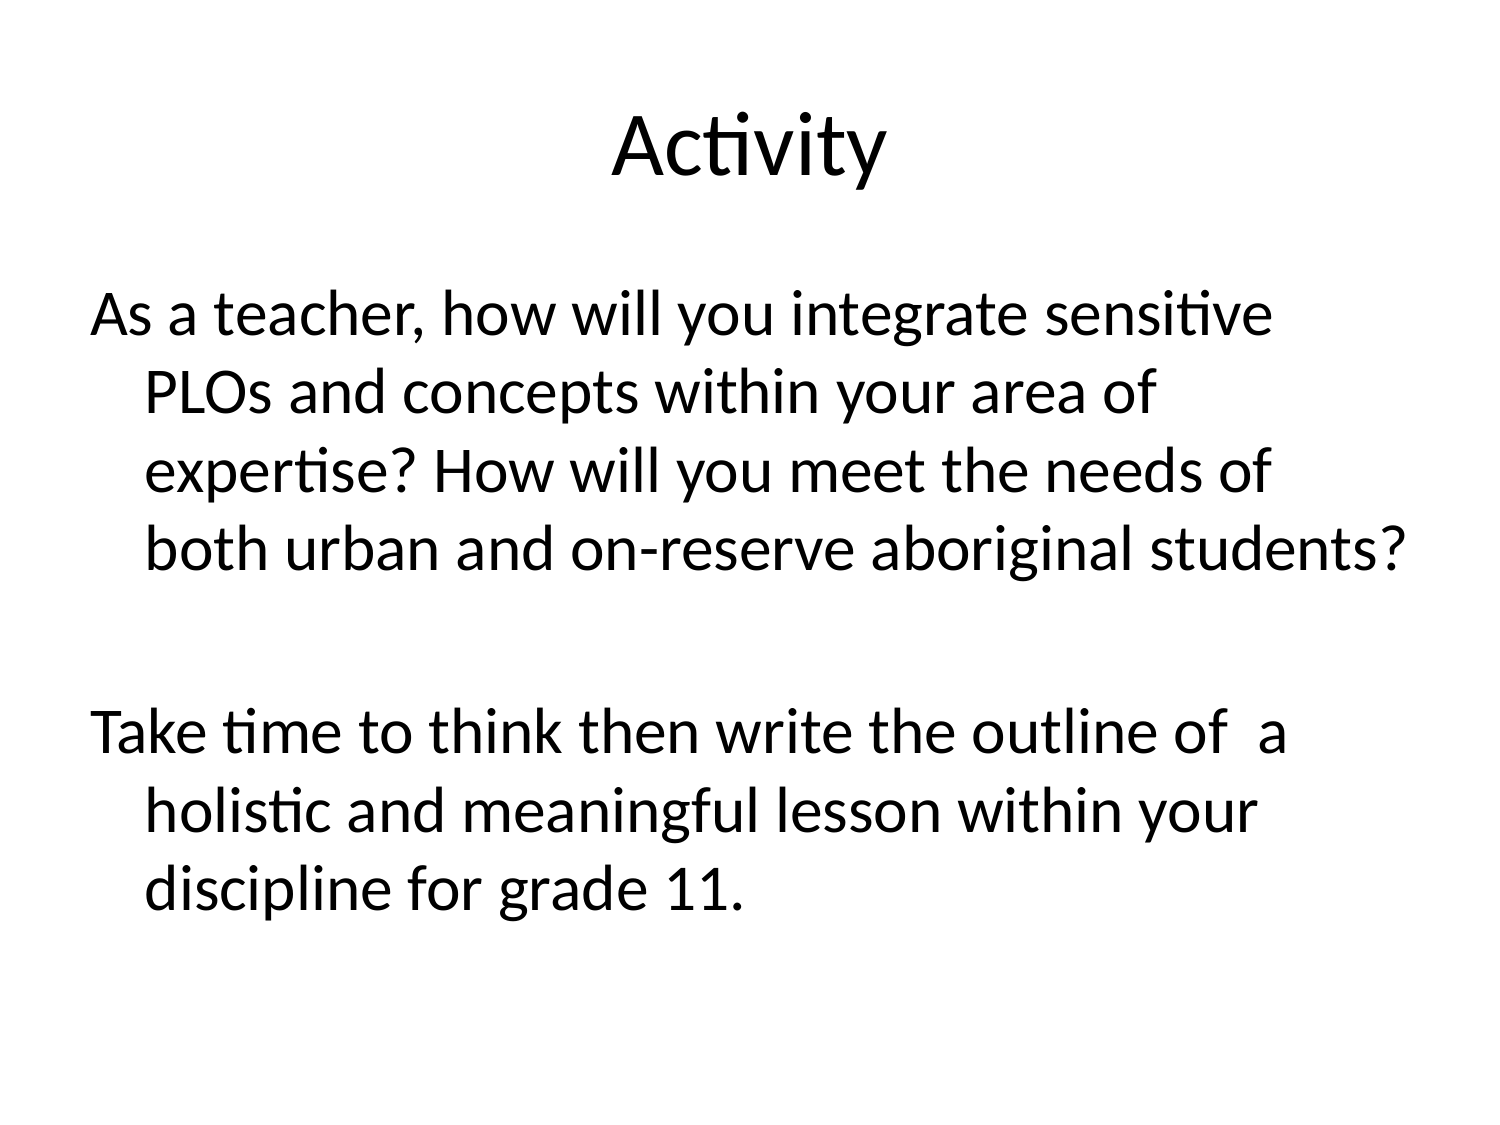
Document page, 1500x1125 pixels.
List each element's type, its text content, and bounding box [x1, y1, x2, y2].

list As a teacher, how will you integrate sensitive PLOs and concepts within your area of expertise? How will you meet the needs of both urban and on-reserve aboriginal students? Take time to think then write the outline of a holistic and meaningful lesson within your discipline for grade 11. [75, 262, 1425, 1005]
title Activity [75, 45, 1425, 233]
